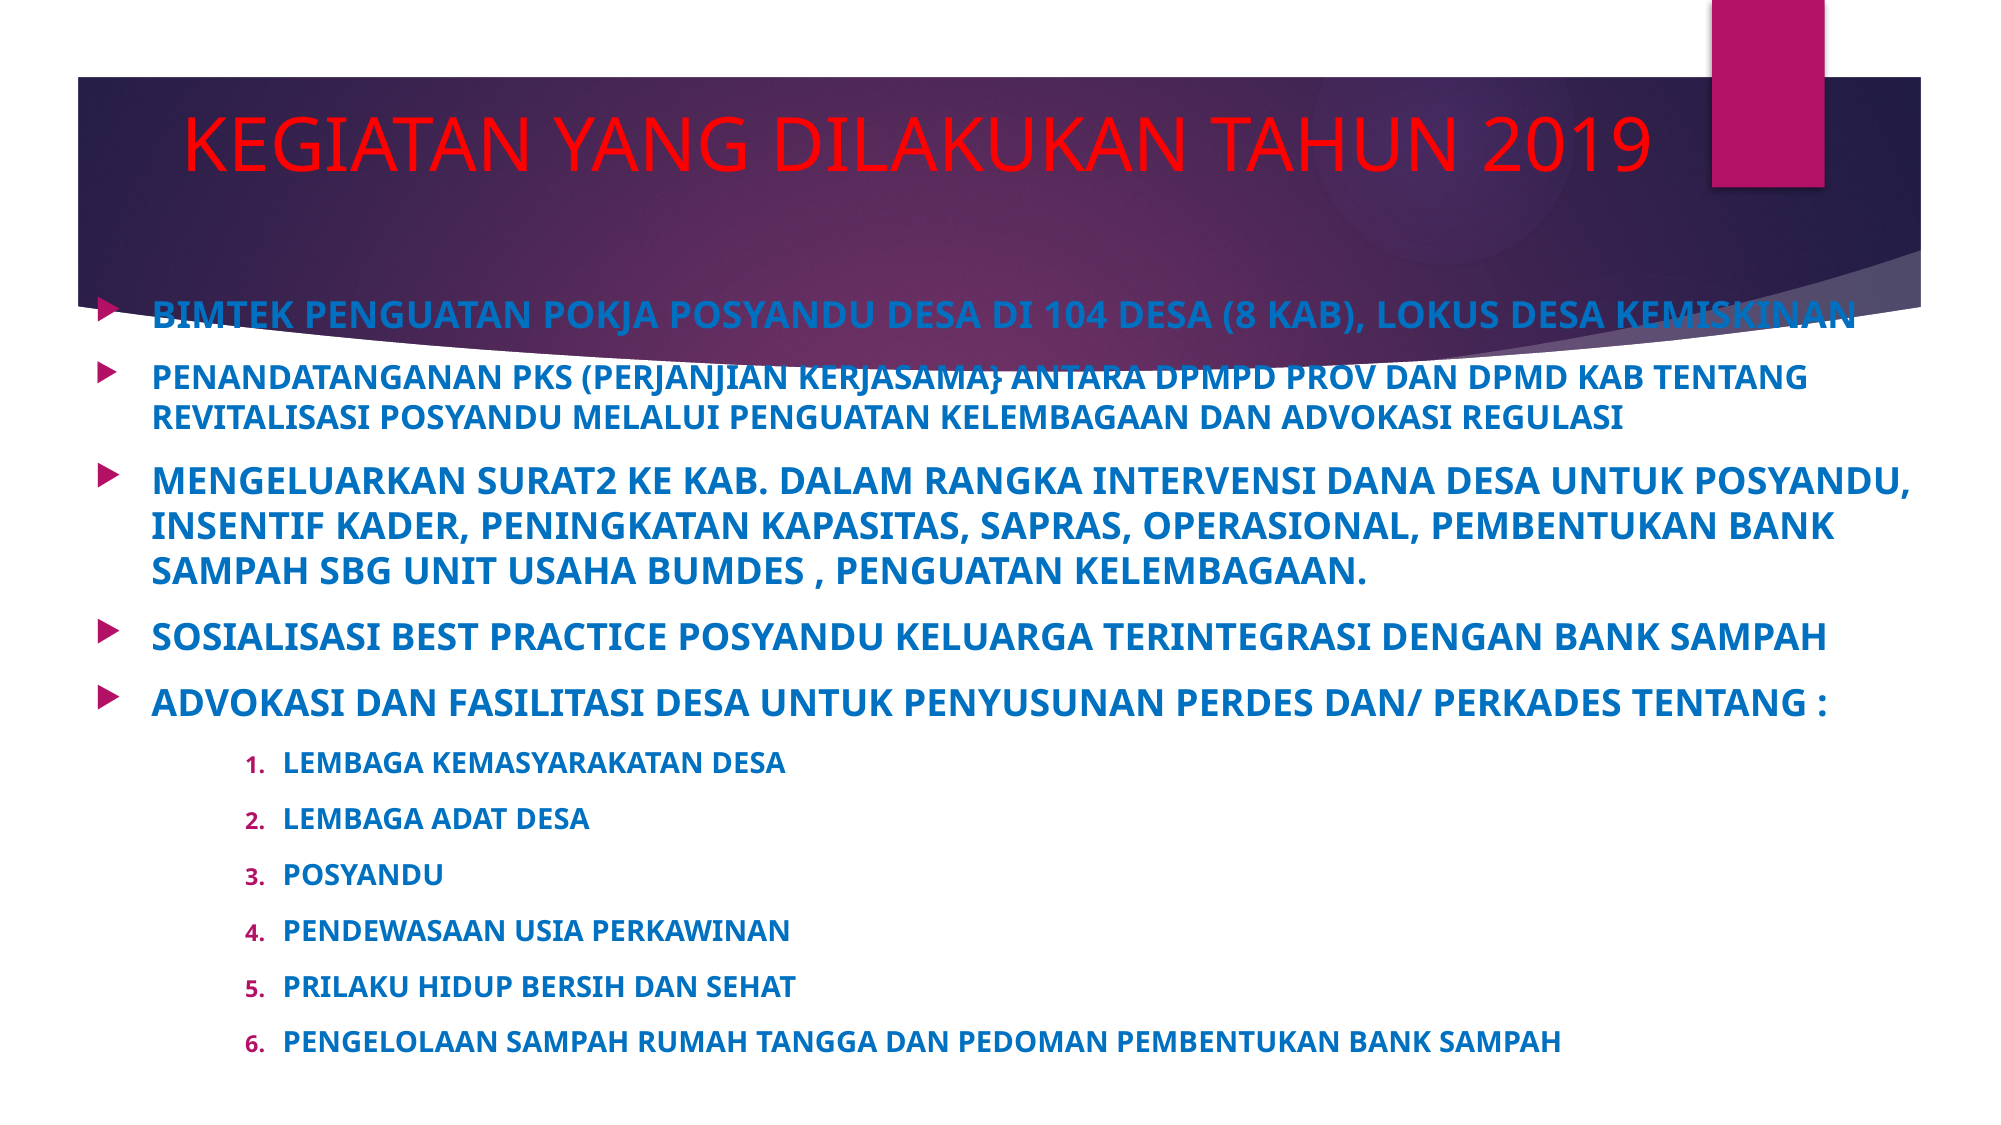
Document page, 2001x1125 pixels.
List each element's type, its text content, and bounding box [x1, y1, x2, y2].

title KEGIATAN YANG DILAKUKAN TAHUN 2019 [166, 92, 1714, 191]
list BIMTEK PENGUATAN POKJA POSYANDU DESA DI 104 DESA (8 KAB), LOKUS DESA KEMISKINAN PENANDATANGANAN PKS (PERJANJIAN KERJASAMA} ANTARA DPMPD PROV DAN DPMD KAB TENTANG REVITALISASI POSYANDU MELALUI PENGUATAN KELEMBAGAAN DAN ADVOKASI REGULASI MENGELUARKAN SURAT2 KE KAB. DALAM RANGKA INTERVENSI DANA DESA UNTUK POSYANDU, INSENTIF KADER, PENINGKATAN KAPASITAS, SAPRAS, OPERASIONAL, PEMBENTUKAN BANK SAMPAH SBG UNIT USAHA BUMDES , PENGUATAN KELEMBAGAAN. SOSIALISASI BEST PRACTICE POSYANDU KELUARGA TERINTEGRASI DENGAN BANK SAMPAH ADVOKASI DAN FASILITASI DESA UNTUK PENYUSUNAN PERDES DAN/ PERKADES TENTANG : LEMBAGA KEMASYARAKATAN DESA LEMBAGA ADAT DESA POSYANDU PENDEWASAAN USIA PERKAWINAN PRILAKU HIDUP BERSIH DAN SEHAT PENGELOLAAN SAMPAH RUMAH TANGGA DAN PEDOMAN PEMBENTUKAN BANK SAMPAH [80, 283, 1950, 1093]
